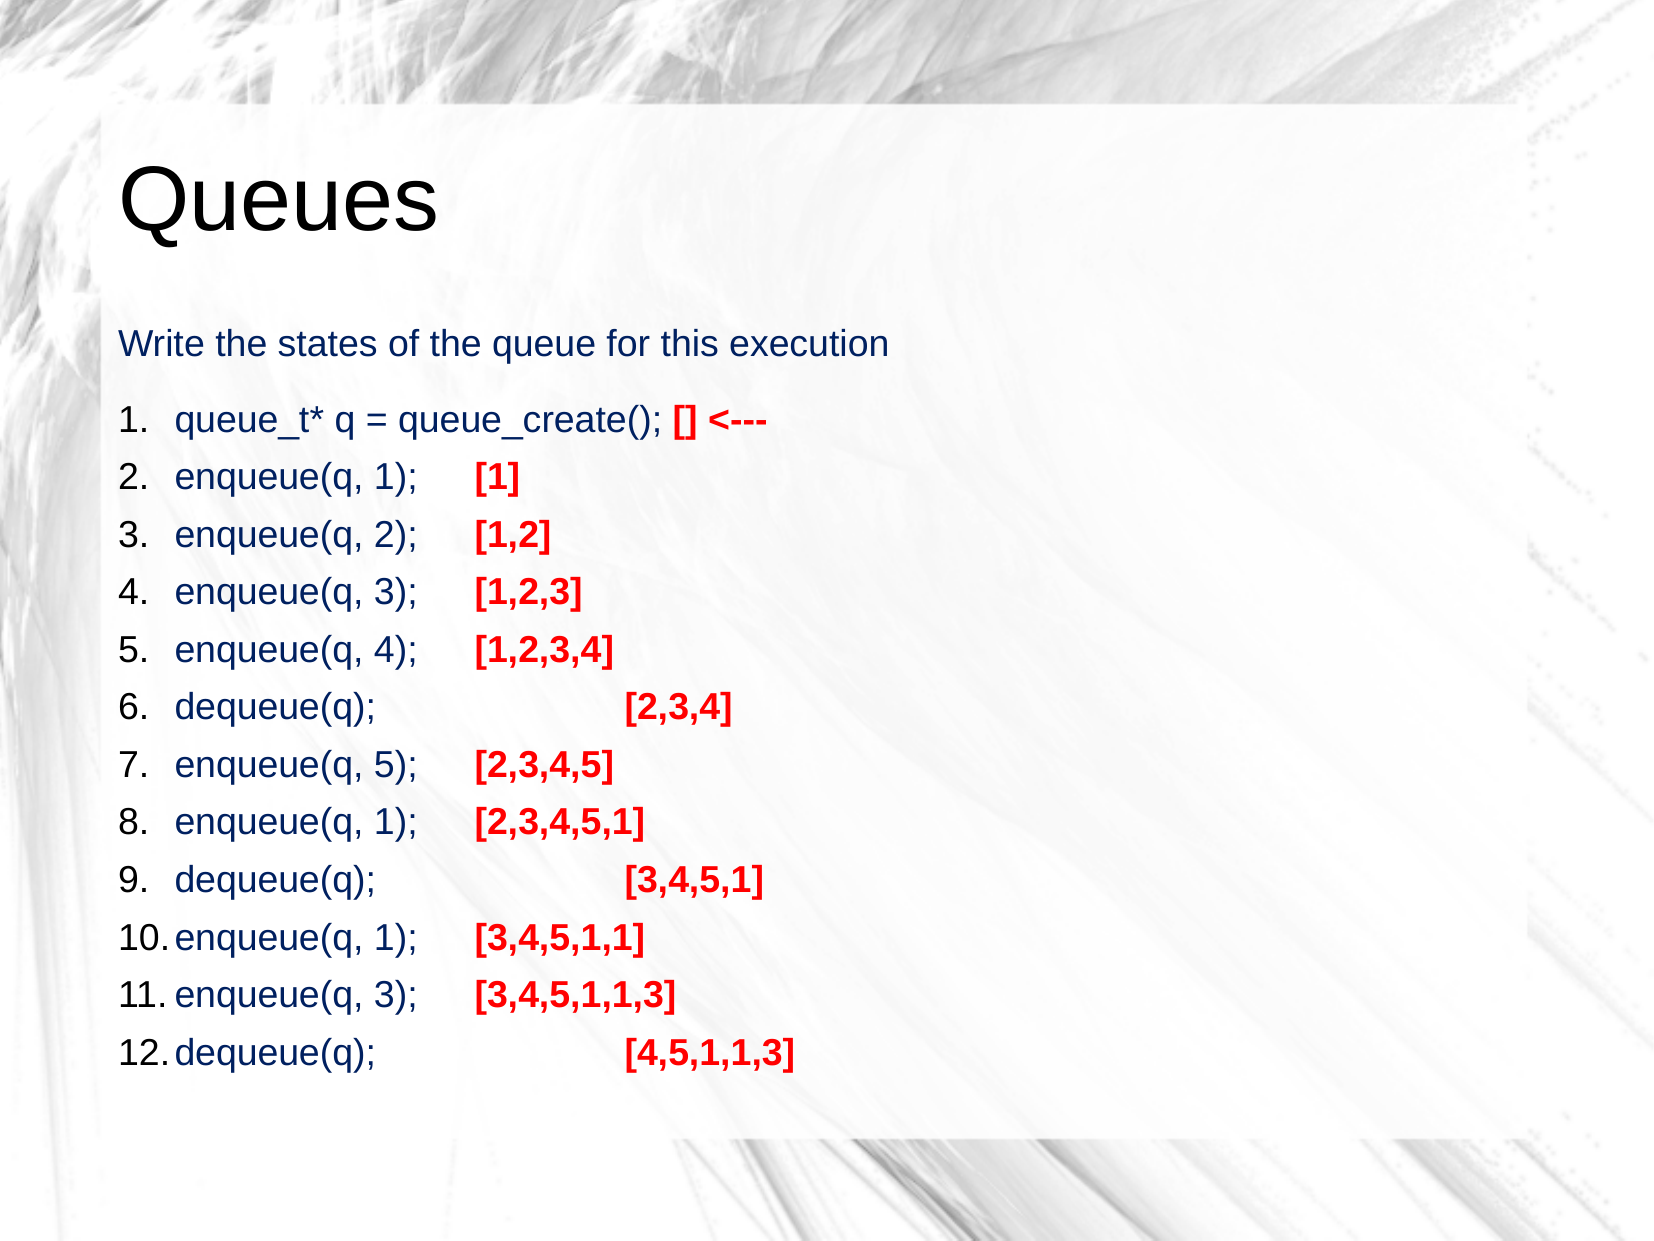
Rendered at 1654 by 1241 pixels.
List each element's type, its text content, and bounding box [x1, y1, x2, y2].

list Write the states of the queue for this execution queue_t* q = queue_create(); [] <--- enqueue(q, 1); [1] enqueue(q, 2); [1,2] enqueue(q, 3); [1,2,3] enqueue(q, 4); [1,2,3,4] dequeue(q); [2,3,4] enqueue(q, 5); [2,3,4,5] enqueue(q, 1); [2,3,4,5,1] dequeue(q); [3,4,5,1] enqueue(q, 1); [3,4,5,1,1] enqueue(q, 3); [3,4,5,1,1,3] dequeue(q); [4,5,1,1,3] [118, 319, 1571, 1183]
picture [0, 0, 1654, 1241]
title Queues [118, 93, 1506, 299]
